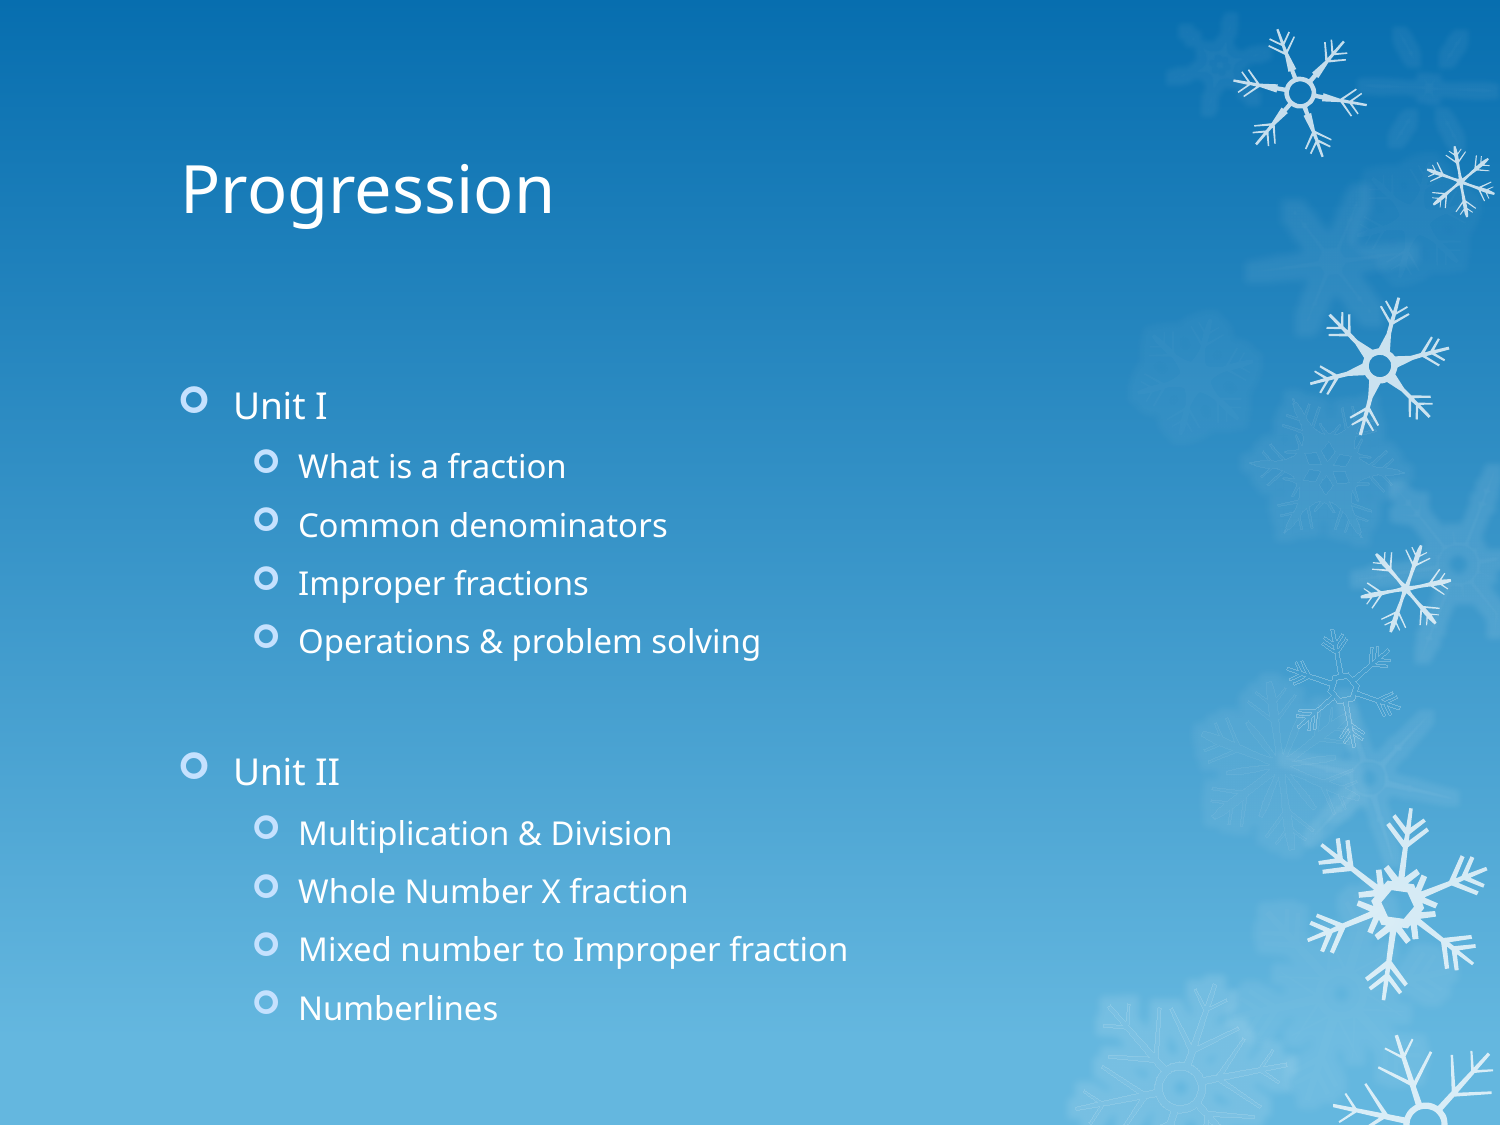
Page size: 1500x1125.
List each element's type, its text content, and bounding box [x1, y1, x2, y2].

title Progression [165, 110, 1335, 263]
list Unit I What is a fraction Common denominators Improper fractions Operations & problem solving Unit II Multiplication & Division Whole Number X fraction Mixed number to Improper fraction Numberlines [162, 375, 1332, 1040]
